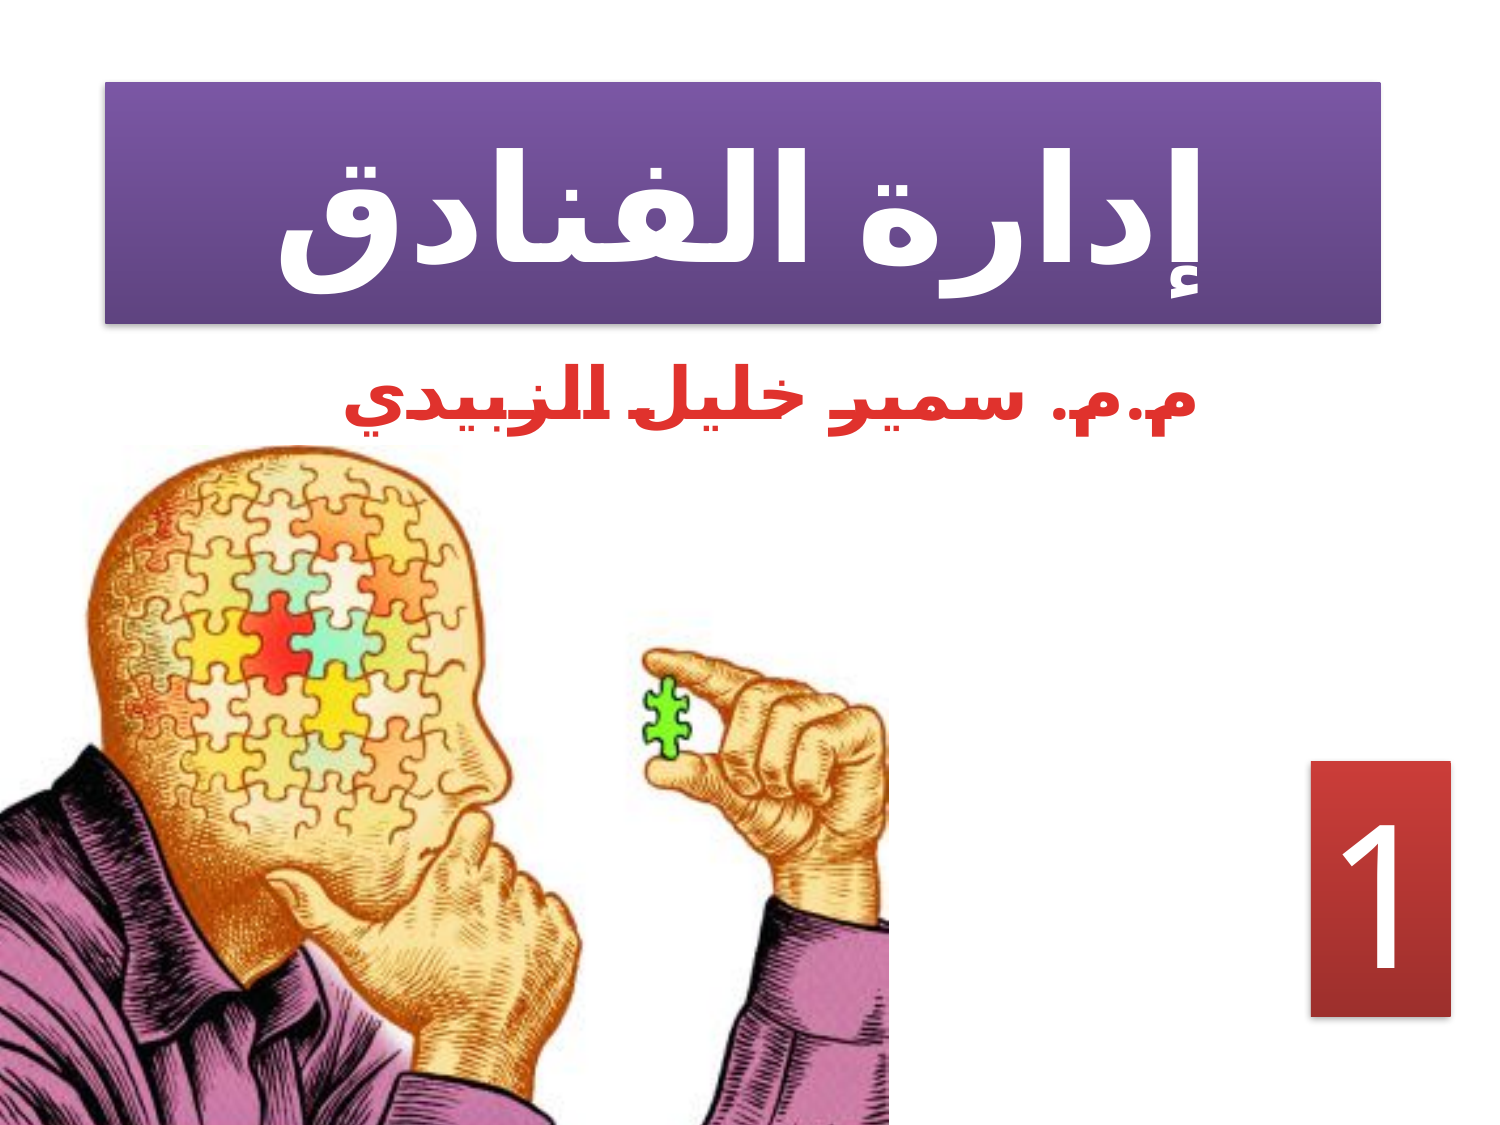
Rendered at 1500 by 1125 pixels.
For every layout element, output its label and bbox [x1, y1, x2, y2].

text_box [0, 81, 1450, 1125]
